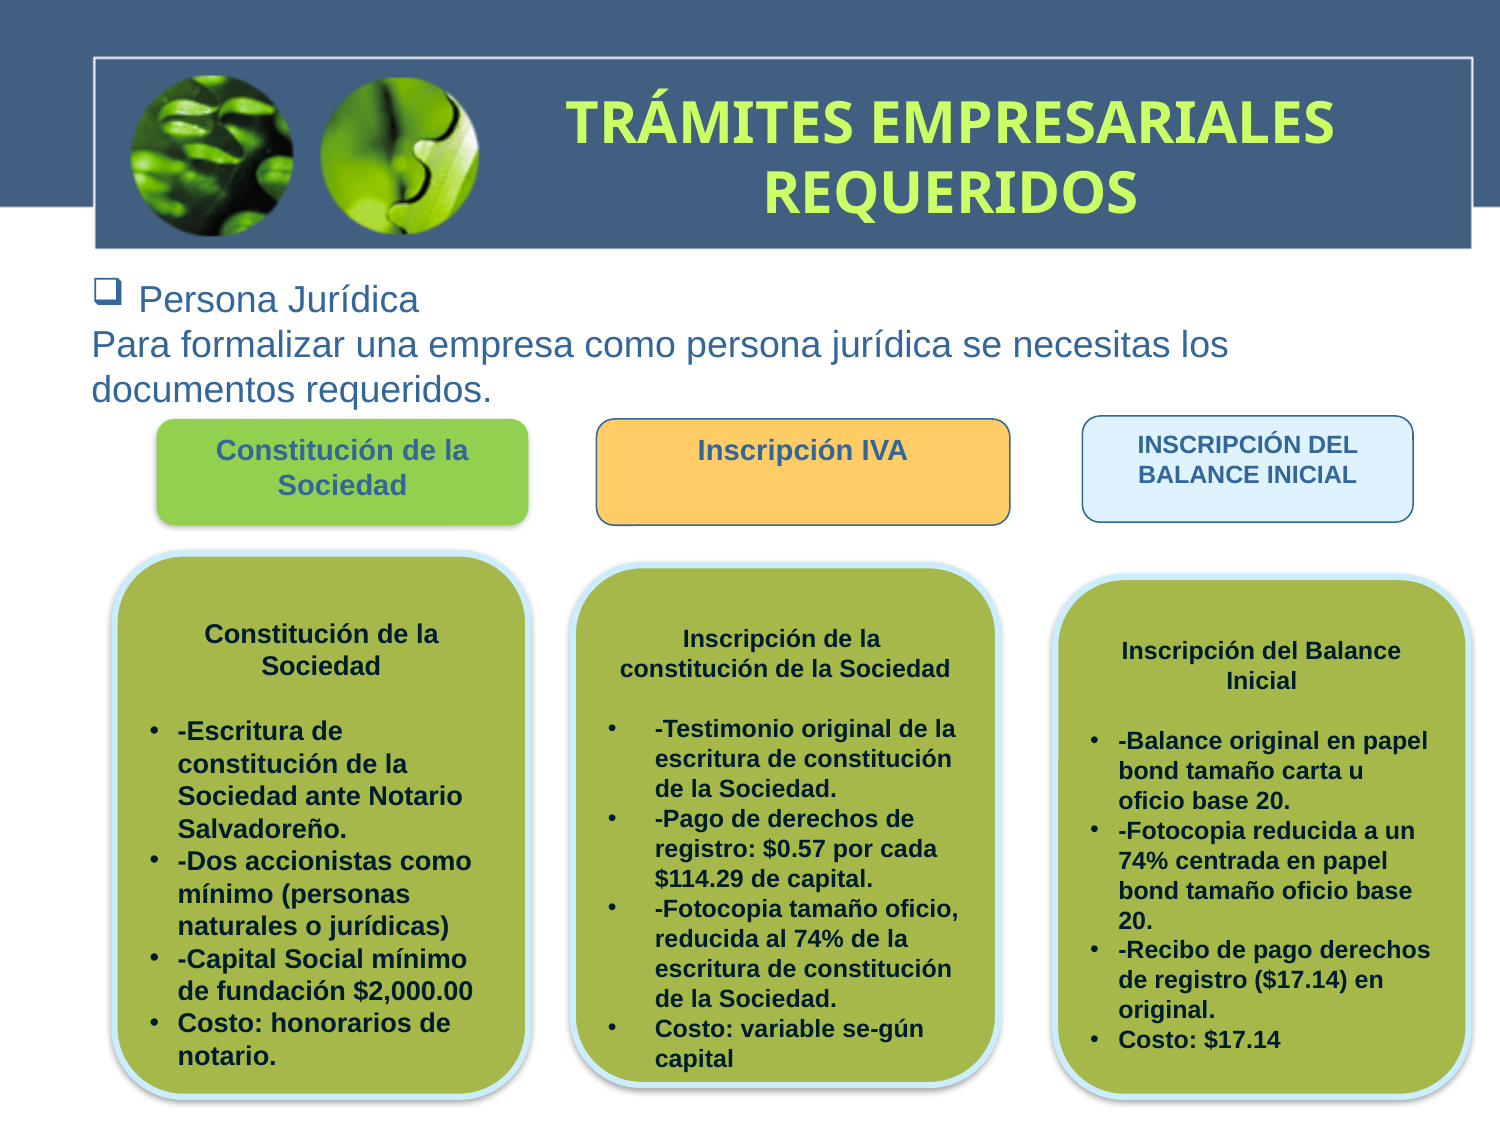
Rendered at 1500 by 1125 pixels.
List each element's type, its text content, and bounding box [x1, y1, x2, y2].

text_box INSCRIPCIÓN DEL BALANCE INICIAL [1082, 415, 1414, 523]
text_box Inscripción de la constitución de la Sociedad -Testimonio original de la escritura de constitución de la Sociedad. -Pago de derechos de registro: $0.57 por cada $114.29 de capital. -Fotocopia tamaño oficio, reducida al 74% de la escritura de constitución de la Sociedad. Costo: variable se-gún capital [569, 562, 1002, 1089]
text_box Inscripción IVA [596, 418, 1010, 526]
picture [0, 0, 1500, 1125]
title TRÁMITES EMPRESARIALES REQUERIDOS [360, 42, 1500, 268]
text_box Persona Jurídica Para formalizar una empresa como persona jurídica se necesitas los documentos requeridos. [76, 267, 1258, 462]
text_box Constitución de la Sociedad [156, 418, 529, 526]
text_box Constitución de la Sociedad -Escritura de constitución de la Sociedad ante Notario Salvadoreño. -Dos accionistas como mínimo (personas naturales o jurídicas) -Capital Social mínimo de fundación $2,000.00 Costo: honorarios de notario. [111, 550, 532, 1100]
text_box Inscripción del Balance Inicial -Balance original en papel bond tamaño carta u oficio base 20. -Fotocopia reducida a un 74% centrada en papel bond tamaño oficio base 20. -Recibo de pago derechos de registro ($17.14) en original. Costo: $17.14 [1051, 573, 1472, 1100]
